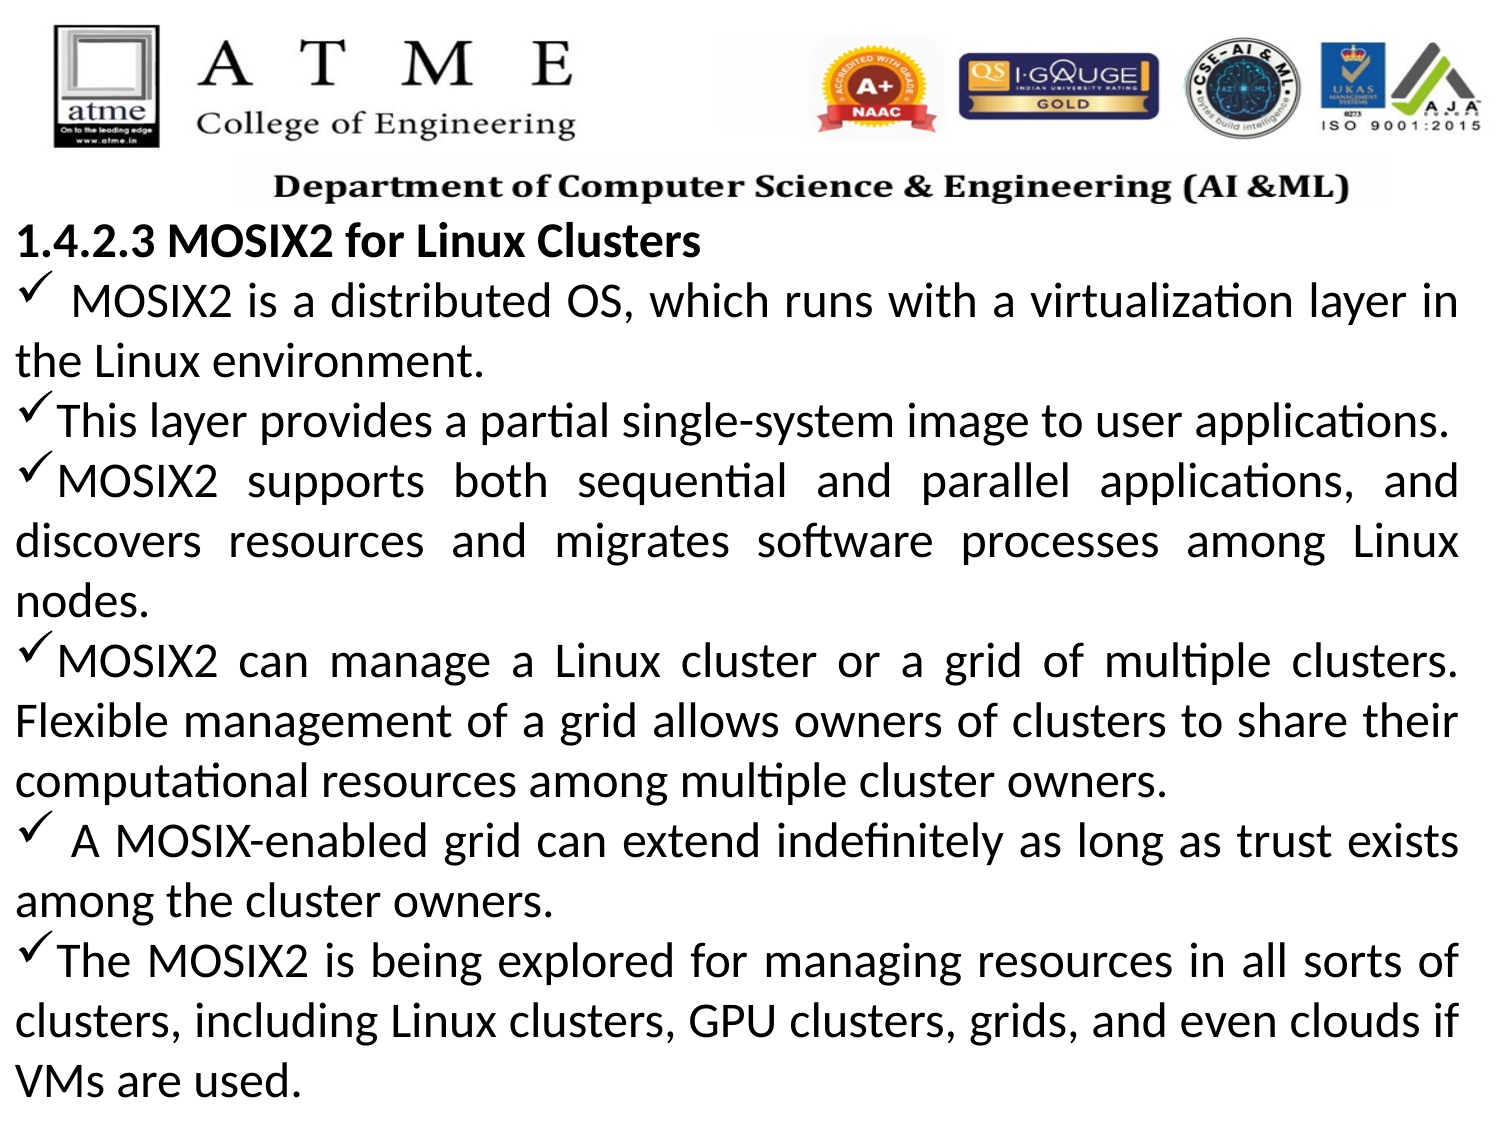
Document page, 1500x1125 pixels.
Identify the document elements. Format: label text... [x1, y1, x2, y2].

picture [24, 0, 1500, 226]
text_box 1.4.2.3 MOSIX2 for Linux Clusters MOSIX2 is a distributed OS, which runs with a virtualization layer in the Linux environment. This layer provides a partial single-system image to user applications. MOSIX2 supports both sequential and parallel applications, and discovers resources and migrates software processes among Linux nodes. MOSIX2 can manage a Linux cluster or a grid of multiple clusters. Flexible management of a grid allows owners of clusters to share their computational resources among multiple cluster owners. A MOSIX-enabled grid can extend indefinitely as long as trust exists among the cluster owners. The MOSIX2 is being explored for managing resources in all sorts of clusters, including Linux clusters, GPU clusters, grids, and even clouds if VMs are used. [0, 199, 1475, 1115]
